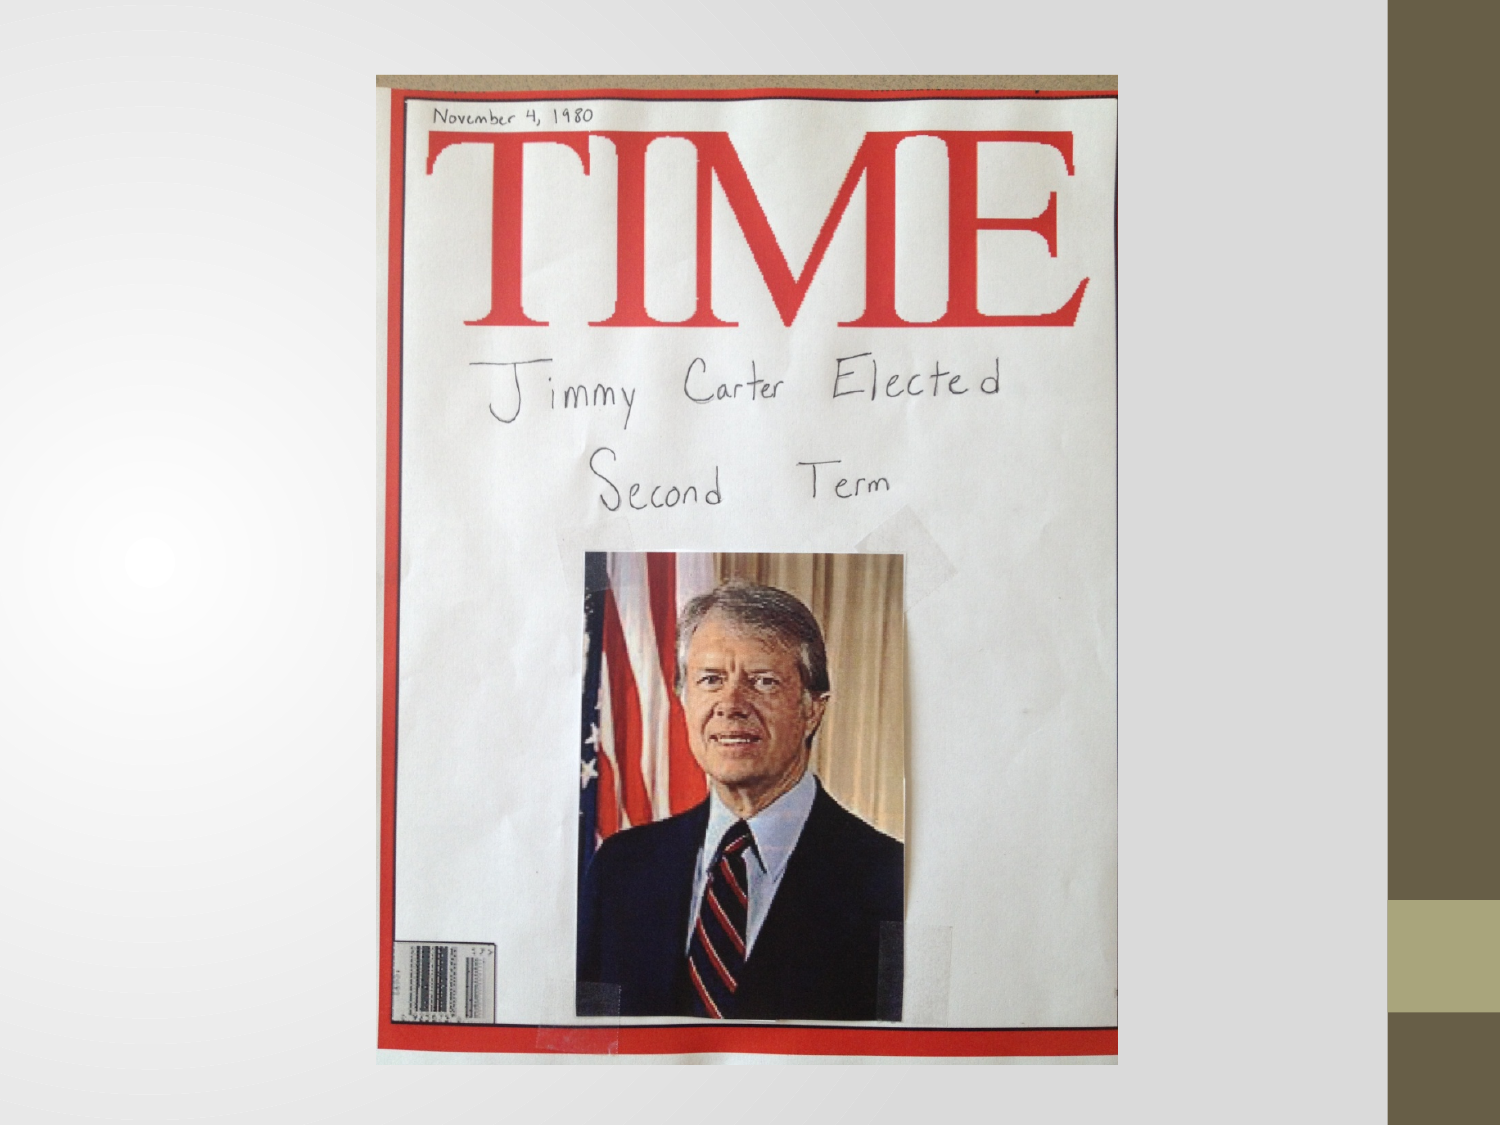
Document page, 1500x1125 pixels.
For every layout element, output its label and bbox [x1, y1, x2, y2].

picture [376, 942, 1118, 1064]
picture [376, 76, 1118, 198]
list [250, 198, 1242, 942]
